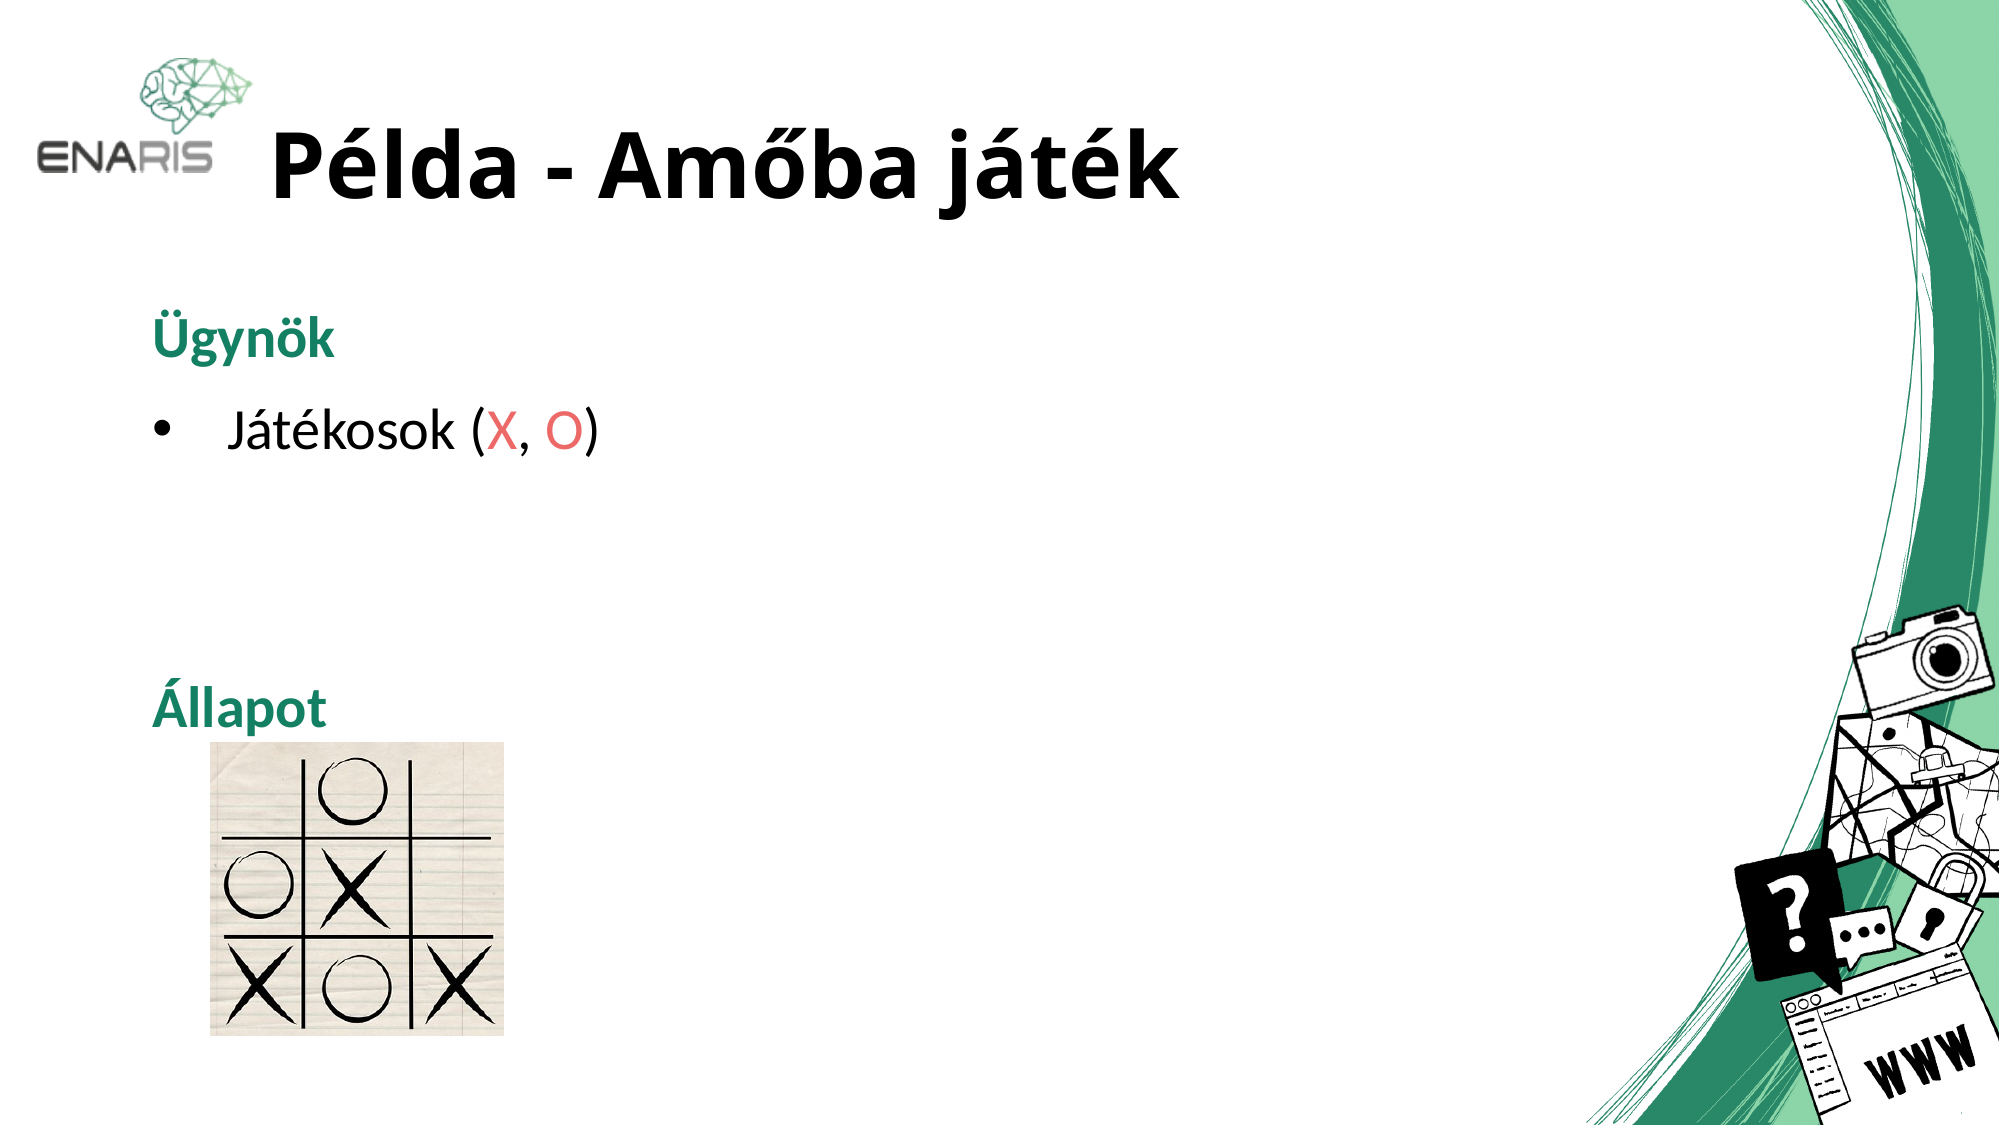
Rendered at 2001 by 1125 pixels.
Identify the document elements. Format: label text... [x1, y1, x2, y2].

picture [37, 58, 254, 173]
text_box Ügynök Játékosok (X, O) Állapot [137, 299, 702, 1014]
text_box Példa - Amőba játék [253, 59, 1863, 278]
picture [210, 0, 1999, 1125]
